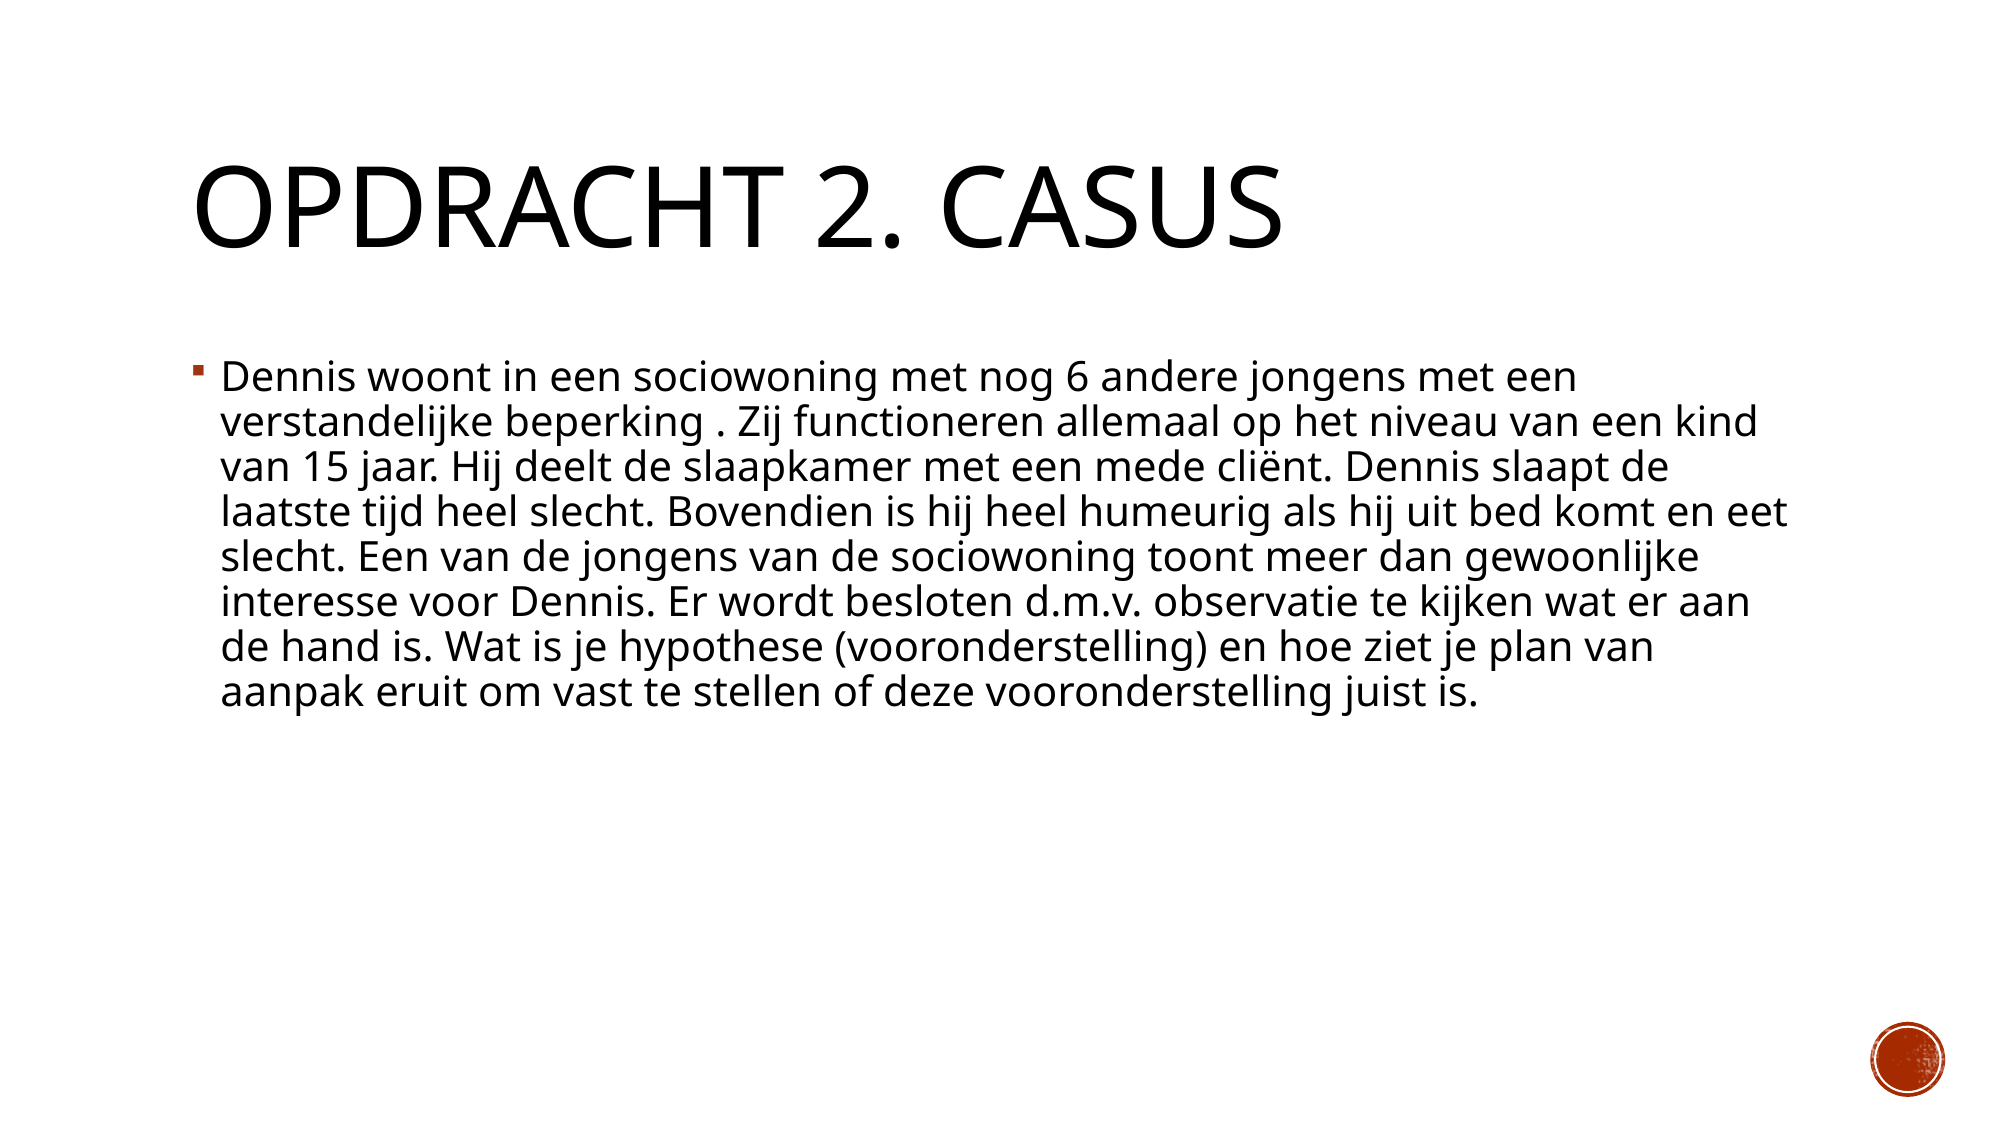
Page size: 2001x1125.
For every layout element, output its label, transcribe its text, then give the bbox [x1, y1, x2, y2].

list Dennis woont in een sociowoning met nog 6 andere jongens met een verstandelijke beperking . Zij functioneren allemaal op het niveau van een kind van 15 jaar. Hij deelt de slaapkamer met een mede cliënt. Dennis slaapt de laatste tijd heel slecht. Bovendien is hij heel humeurig als hij uit bed komt en eet slecht. Een van de jongens van de sociowoning toont meer dan gewoonlijke interesse voor Dennis. Er wordt besloten d.m.v. observatie te kijken wat er aan de hand is. Wat is je hypothese (vooronderstelling) en hoe ziet je plan van aanpak eruit om vast te stellen of deze vooronderstelling juist is. [175, 348, 1826, 1013]
title Opdracht 2. Casus [175, 79, 1826, 344]
